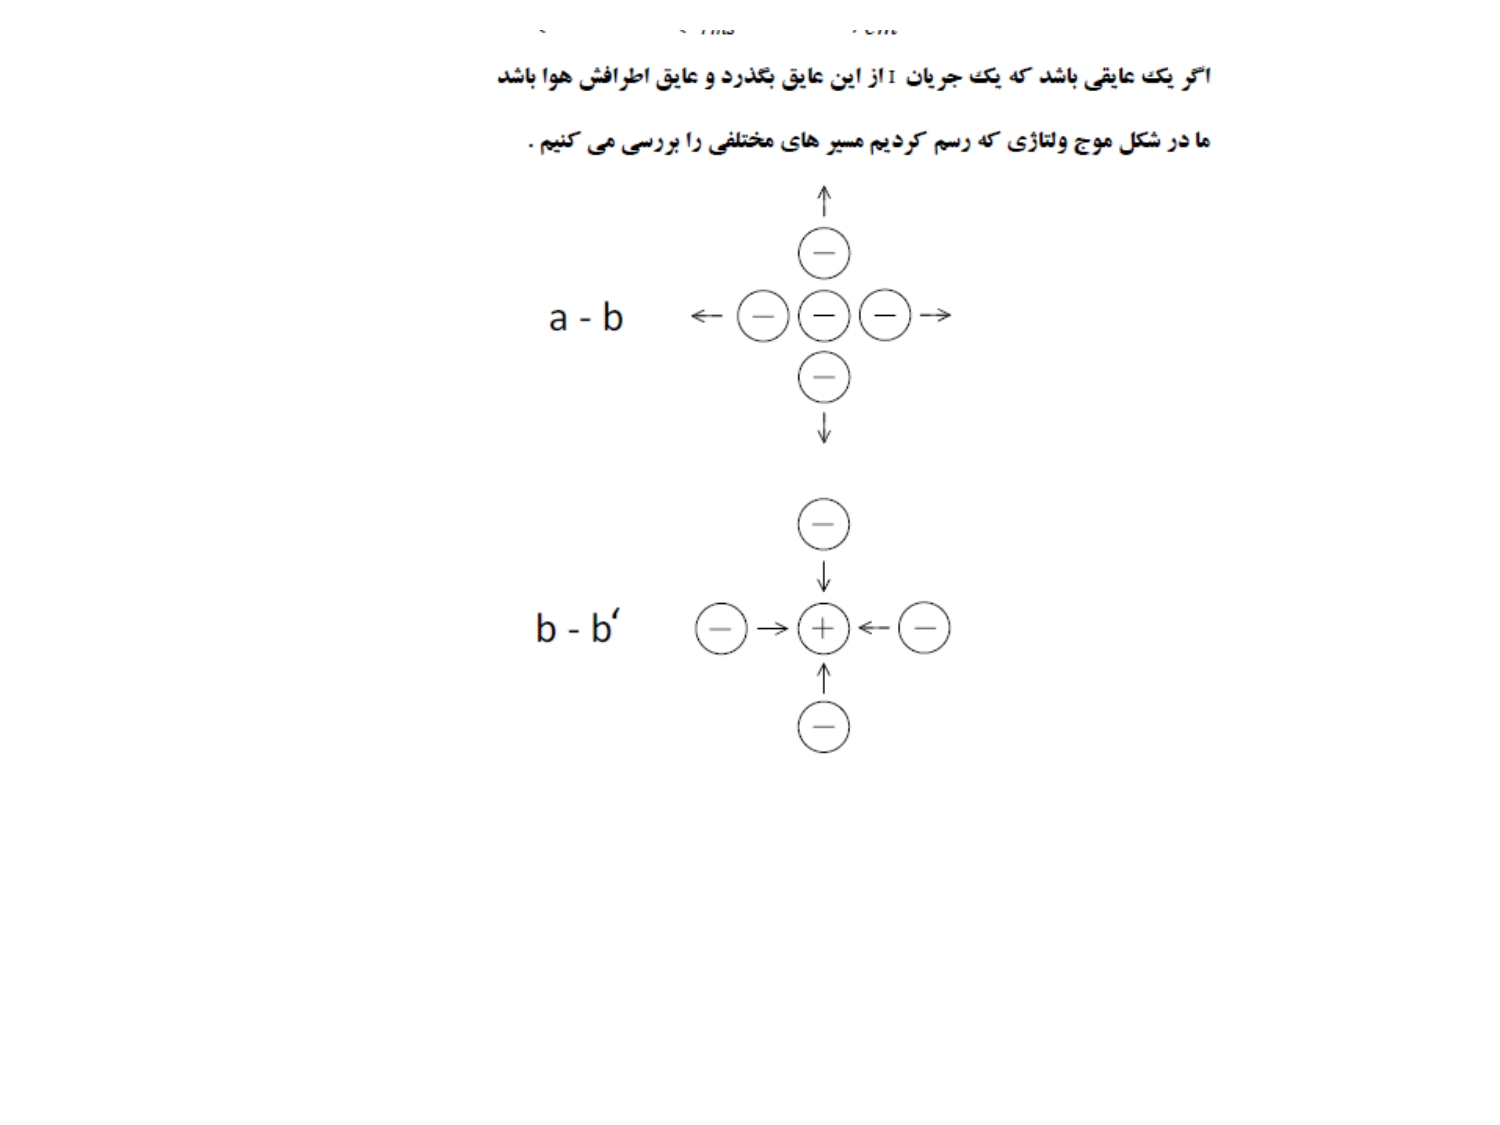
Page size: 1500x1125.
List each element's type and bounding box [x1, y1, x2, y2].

picture [278, 30, 1222, 768]
